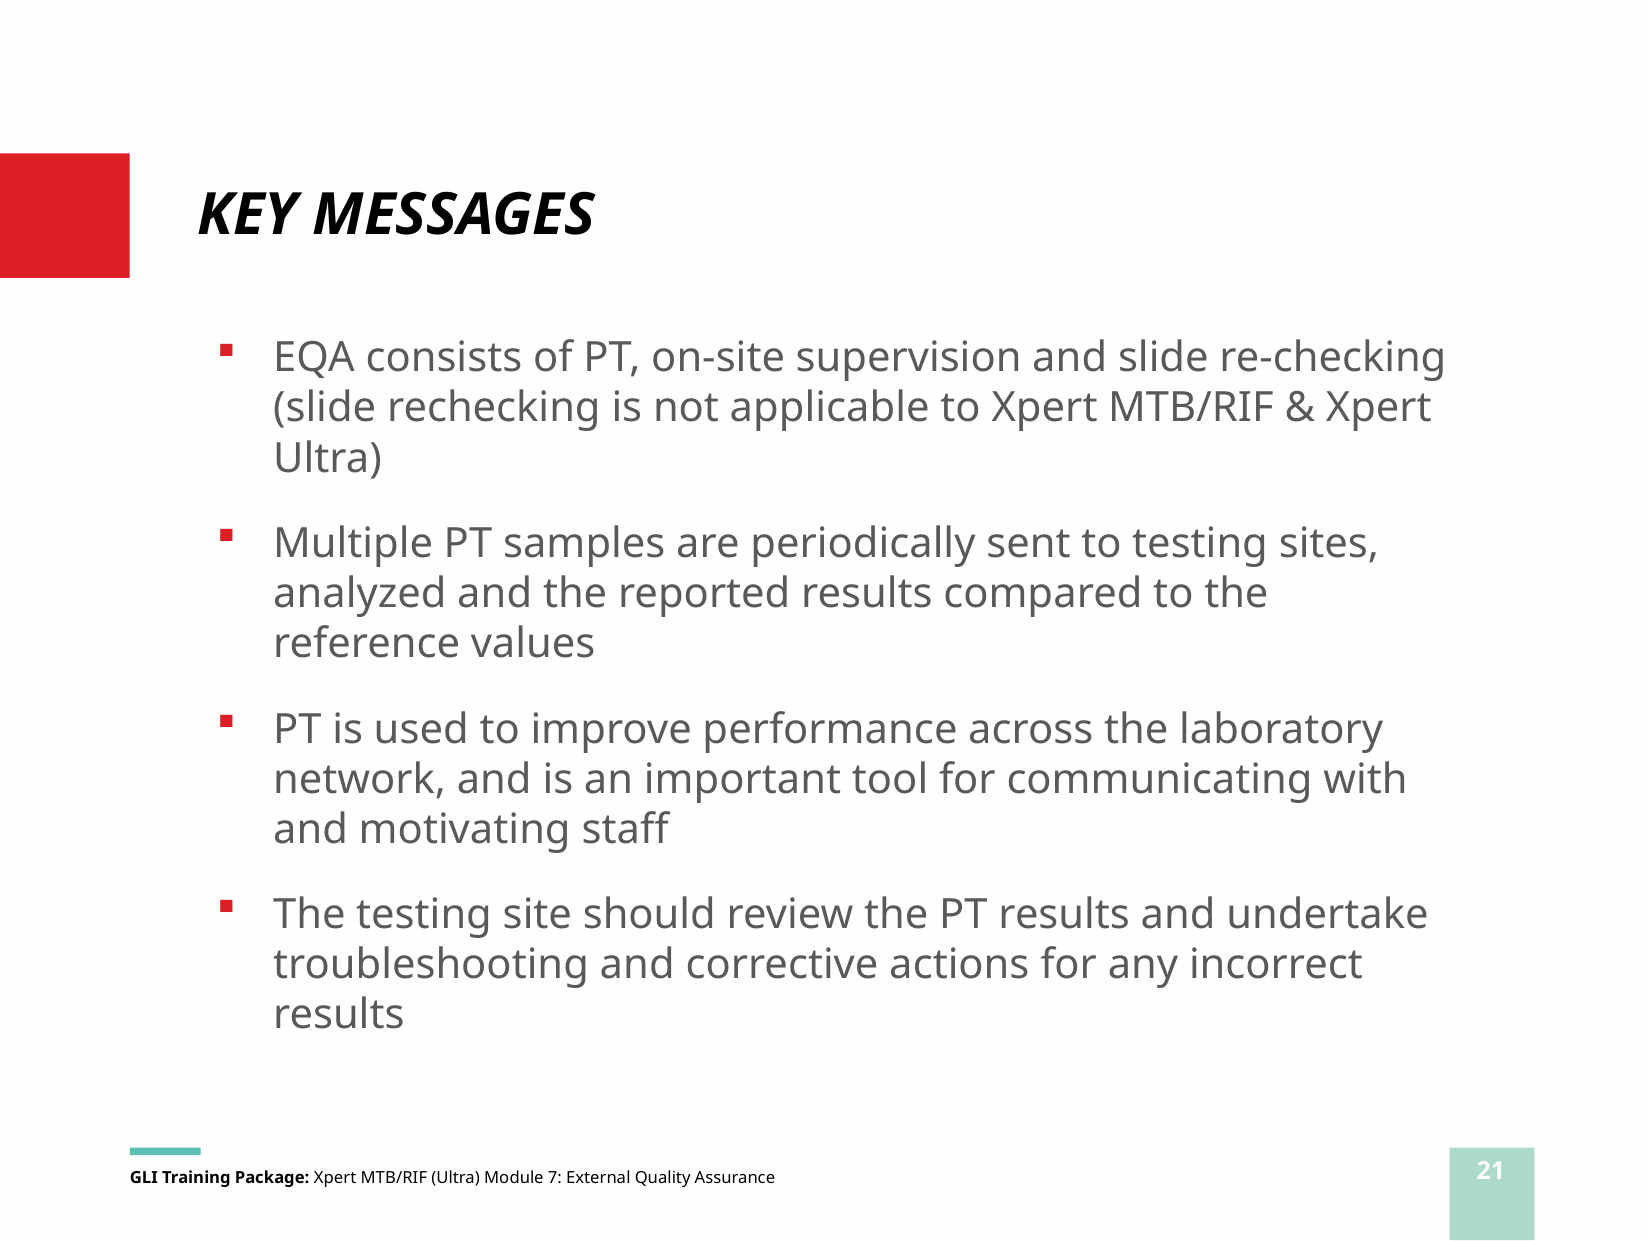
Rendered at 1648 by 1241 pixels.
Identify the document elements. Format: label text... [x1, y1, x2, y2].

list EQA consists of PT, on-site supervision and slide re-checking (slide rechecking is not applicable to Xpert MTB/RIF & Xpert Ultra) Multiple PT samples are periodically sent to testing sites, analyzed and the reported results compared to the reference values PT is used to improve performance across the laboratory network, and is an important tool for communicating with and motivating staff The testing site should review the PT results and undertake troubleshooting and corrective actions for any incorrect results [197, 330, 1450, 1087]
title KEY MESSAGES [197, 153, 1450, 278]
